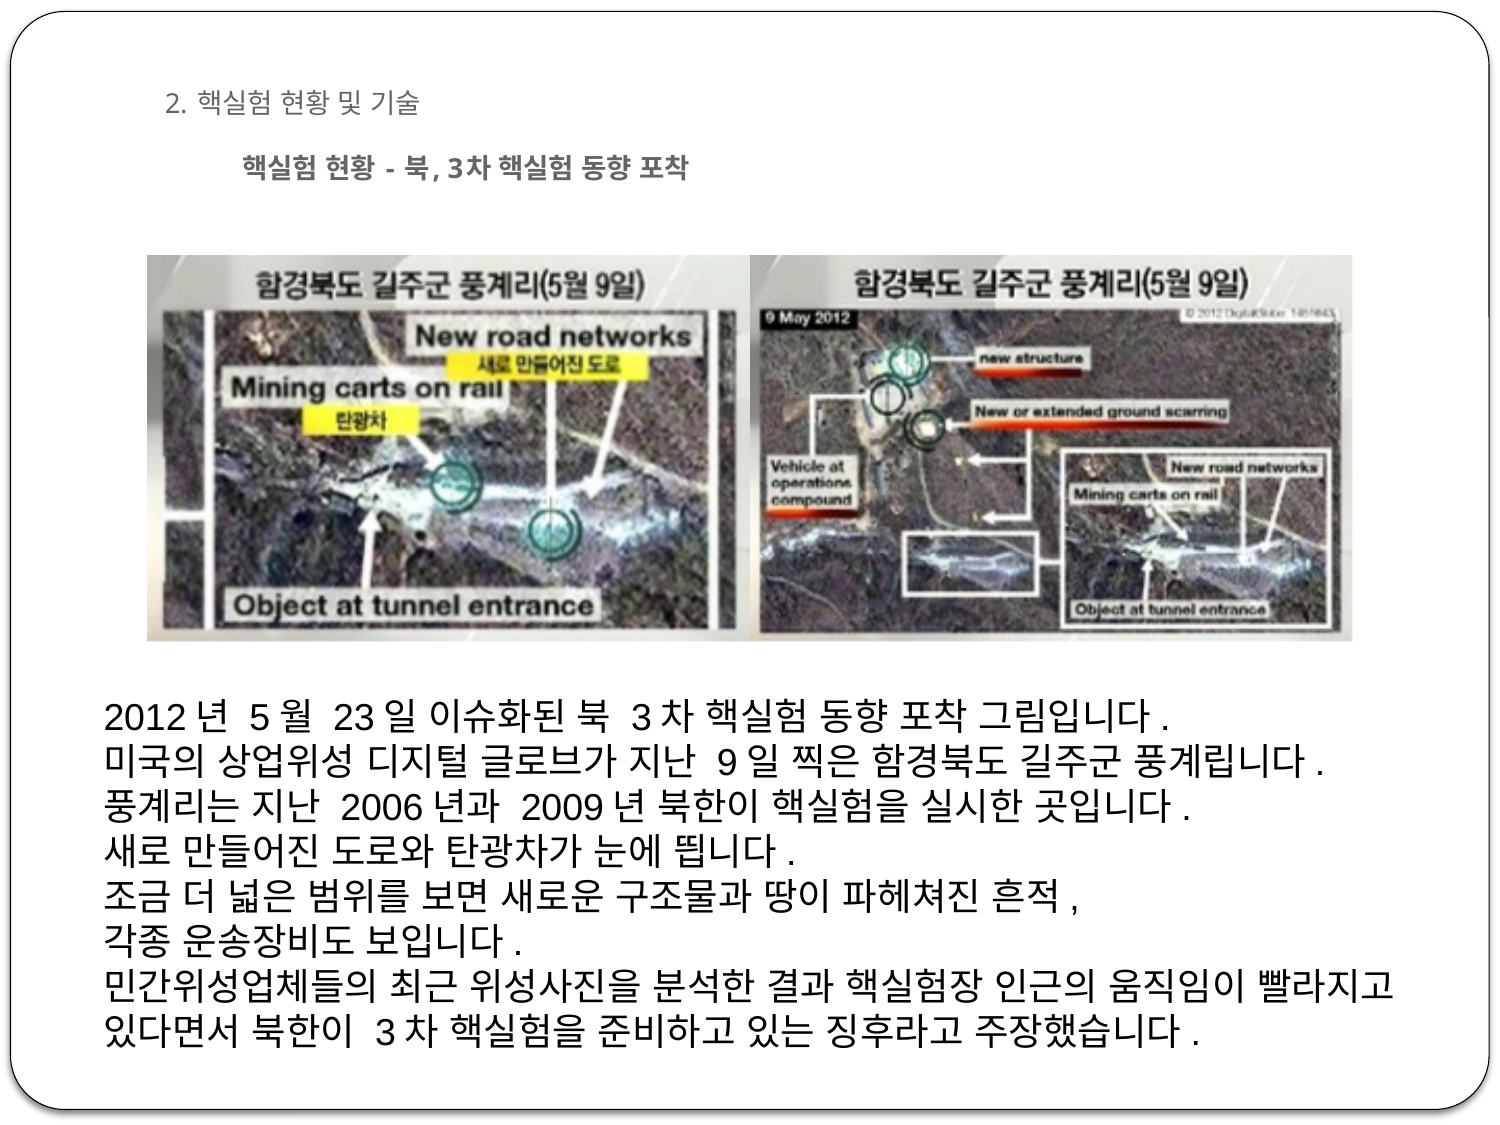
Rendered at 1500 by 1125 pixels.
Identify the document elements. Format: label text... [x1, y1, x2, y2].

title 2. 핵실험 현황 및 기술 핵실험 현황 - 북, 3차 핵실험 동향 포착 [150, 45, 1425, 233]
picture [749, 255, 1359, 646]
text_box 2012년 5월 23일 이슈화된 북 3차 핵실험 동향 포착 그림입니다. 미국의 상업위성 디지털 글로브가 지난 9일 찍은 함경북도 길주군 풍계립니다. 풍계리는 지난 2006년과 2009년 북한이 핵실험을 실시한 곳입니다. 새로 만들어진 도로와 탄광차가 눈에 띕니다. 조금 더 넓은 범위를 보면 새로운 구조물과 땅이 파헤쳐진 흔적, 각종 운송장비도 보입니다. 민간위성업체들의 최근 위성사진을 분석한 결과 핵실험장 인근의 움직임이 빨라지고 있다면서 북한이 3차 핵실험을 준비하고 있는 징후라고 주장했습니다. [88, 685, 1500, 1106]
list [147, 255, 746, 646]
